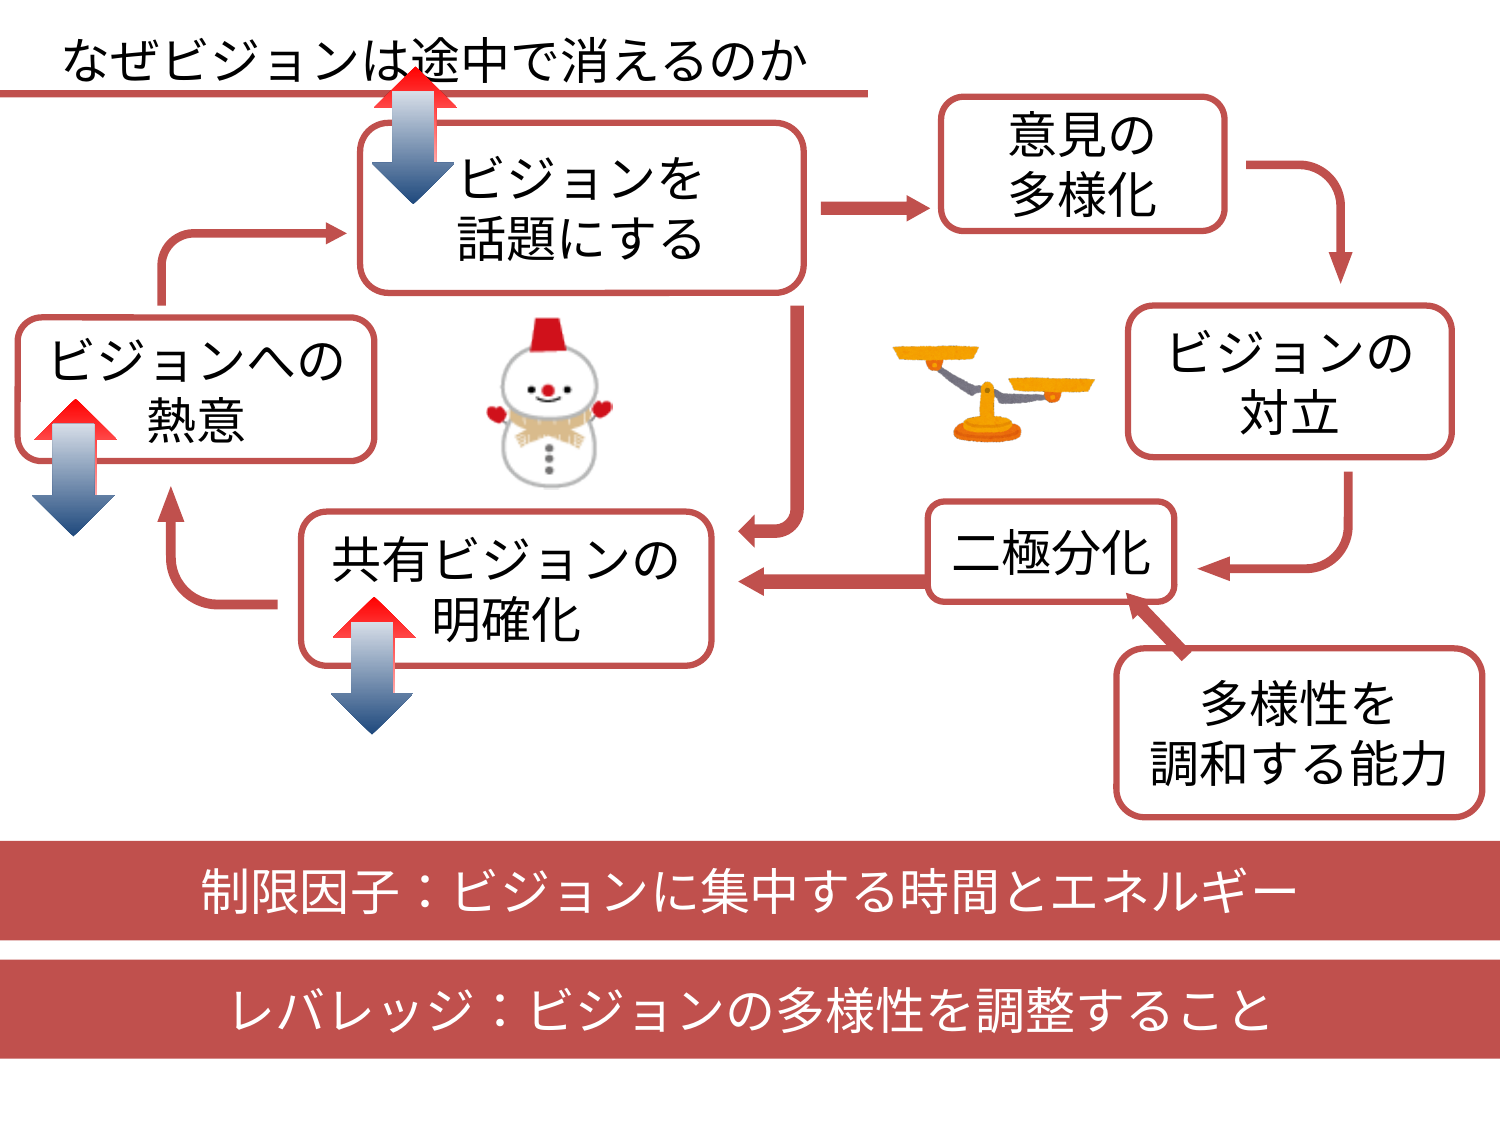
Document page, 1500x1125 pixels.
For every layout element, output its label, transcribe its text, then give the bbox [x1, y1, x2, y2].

text_box [383, 64, 448, 95]
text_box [17, 96, 1483, 818]
text_box [390, 89, 437, 95]
text_box [824, 88, 870, 95]
text_box [0, 88, 45, 100]
text_box 制限因子：ビジョンに集中する時間とエネルギー [0, 839, 1500, 942]
text_box レバレッジ：ビジョンの多様性を調整すること [0, 957, 1500, 1061]
text_box なぜビジョンは途中で消えるのか [45, 21, 824, 95]
